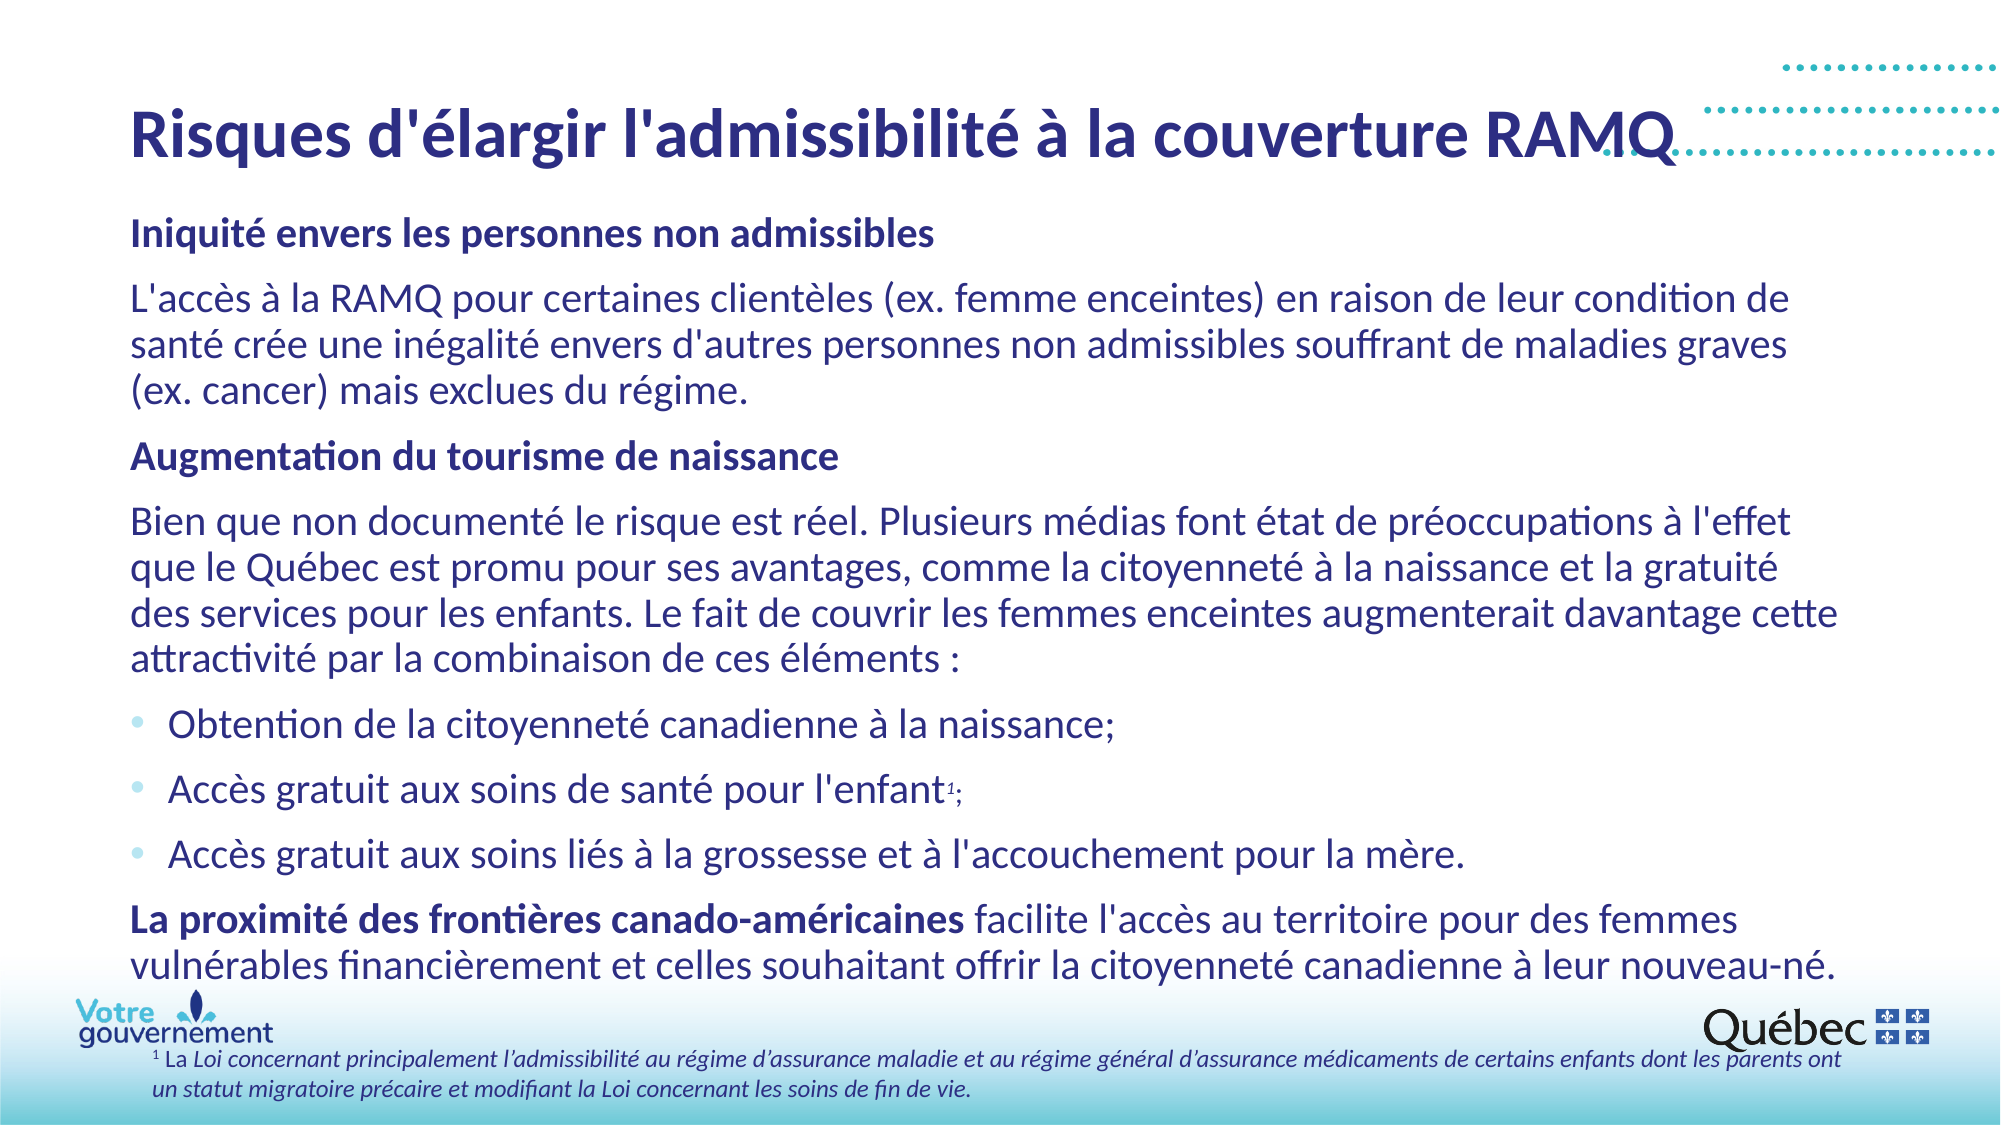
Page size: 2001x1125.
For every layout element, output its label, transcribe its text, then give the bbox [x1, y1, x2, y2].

picture [0, 0, 2001, 1125]
text_box 1 La Loi concernant principalement l’admissibilité au régime d’assurance maladie et au régime général d’assurance médicaments de certains enfants dont les parents ont un statut migratoire précaire et modifiant la Loi concernant les soins de fin de vie. [137, 1035, 1863, 1125]
title Risques d'élargir l'admissibilité à la couverture RAMQ [115, 89, 1841, 180]
list Iniquité envers les personnes non admissibles L'accès à la RAMQ pour certaines clientèles (ex. femme enceintes) en raison de leur condition de santé crée une inégalité envers d'autres personnes non admissibles souffrant de maladies graves (ex. cancer) mais exclues du régime. Augmentation du tourisme de naissance Bien que non documenté le risque est réel. Plusieurs médias font état de préoccupations à l'effet que le Québec est promu pour ses avantages, comme la citoyenneté à la naissance et la gratuité des services pour les enfants. Le fait de couvrir les femmes enceintes augmenterait davantage cette attractivité par la combinaison de ces éléments : Obtention de la citoyenneté canadienne à la naissance; Accès gratuit aux soins de santé pour l'enfant1; Accès gratuit aux soins liés à la grossesse et à l'accouchement pour la mère. La proximité des frontières canado-américaines facilite l'accès au territoire pour des femmes vulnérables financièrement et celles souhaitant offrir la citoyenneté canadienne à leur nouveau-né. [115, 203, 1861, 1017]
